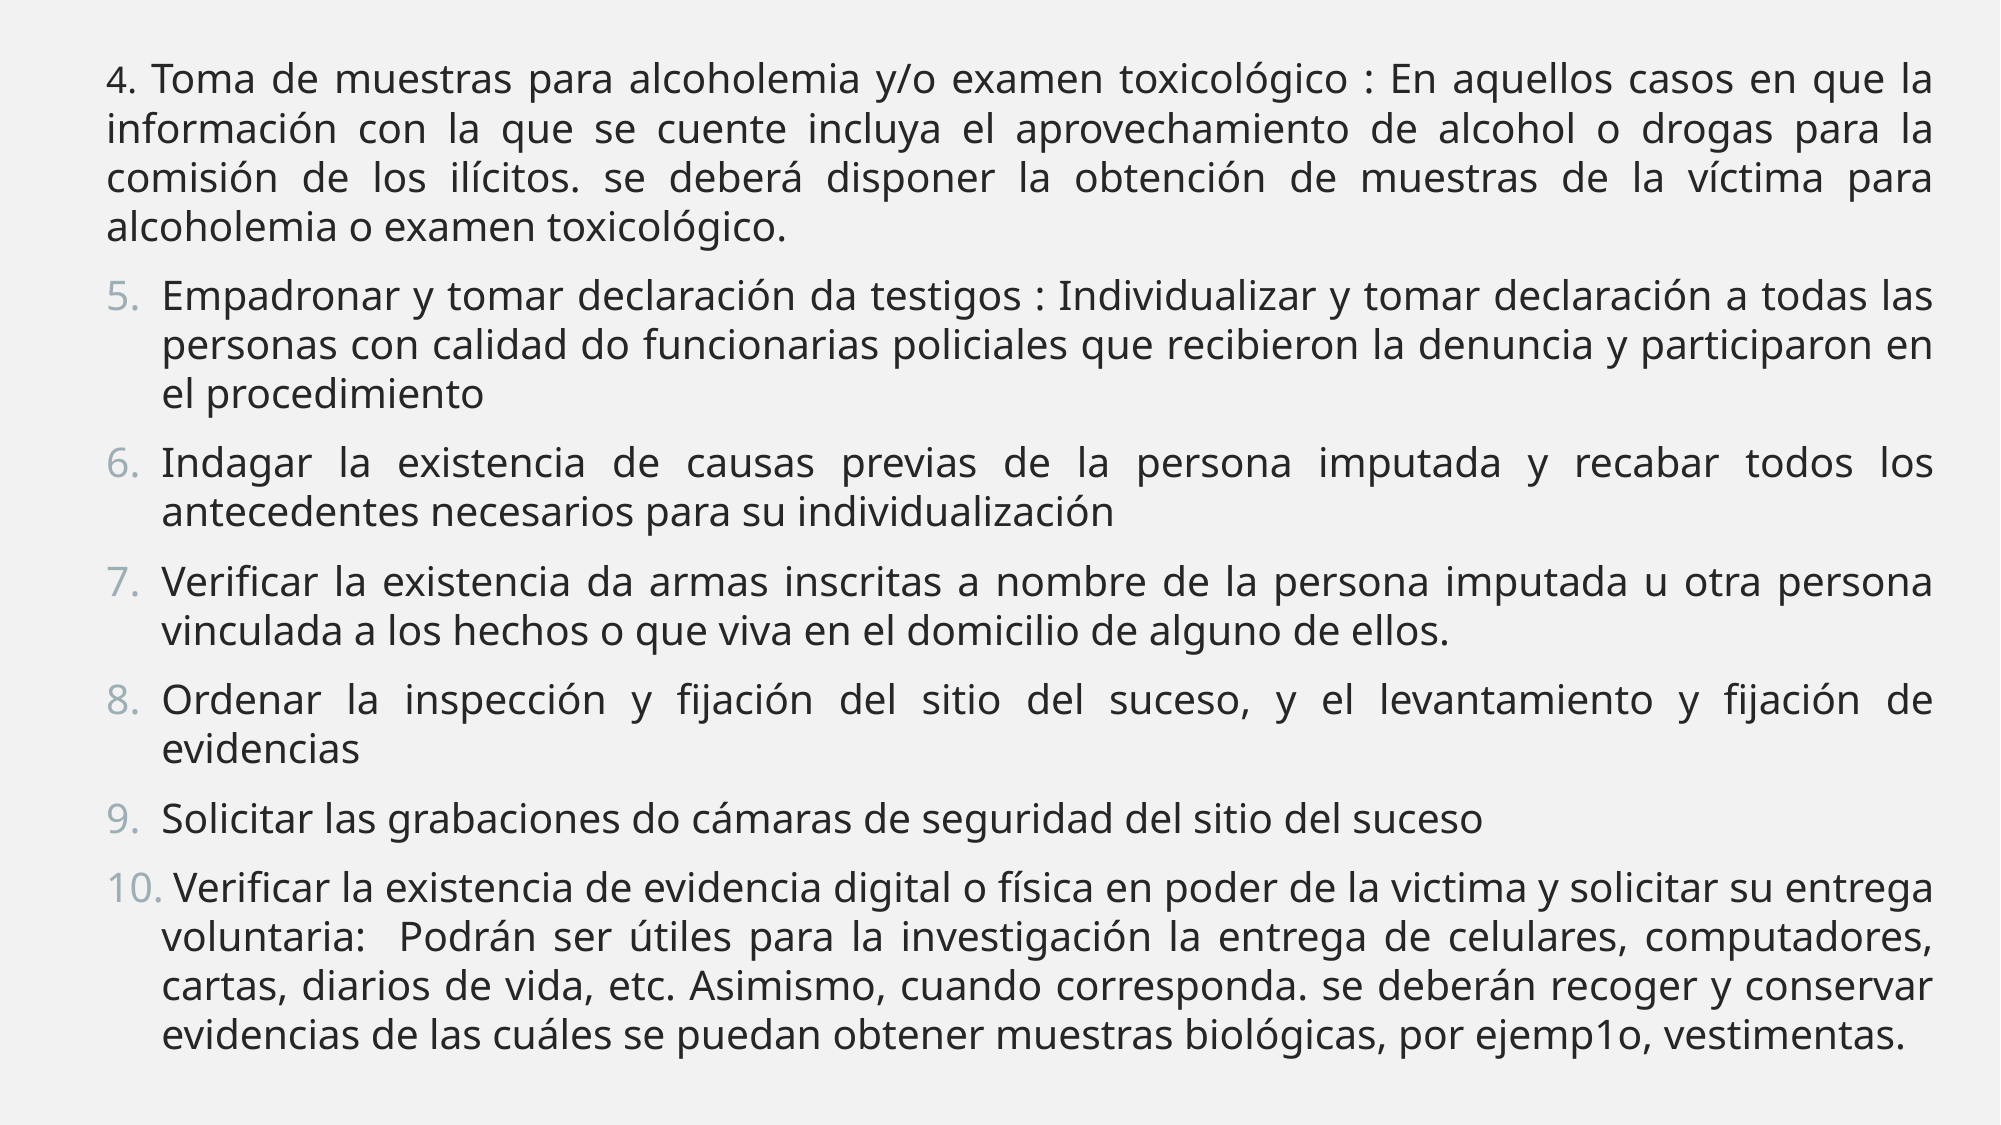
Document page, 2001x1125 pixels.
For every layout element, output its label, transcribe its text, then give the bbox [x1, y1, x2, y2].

list 4. Toma de muestras para alcoholemia y/o examen toxicológico : En aquellos casos en que la información con la que se cuente incluya el aprovechamiento de alcohol o drogas para la comisión de los ilícitos. se deberá disponer la obtención de muestras de la víctima para alcoholemia o examen toxicológico. Empadronar y tomar declaración da testigos : Individualizar y tomar declaración a todas las personas con calidad do funcionarias policiales que recibieron la denuncia y participaron en el procedimiento Indagar la existencia de causas previas de la persona imputada y recabar todos los antecedentes necesarios para su individualización Verificar la existencia da armas inscritas a nombre de la persona imputada u otra persona vinculada a los hechos o que viva en el domicilio de alguno de ellos. Ordenar la inspección y fijación del sitio del suceso, y el levantamiento y fijación de evidencias Solicitar las grabaciones do cámaras de seguridad del sitio del suceso Verificar la existencia de evidencia digital o física en poder de la victima y solicitar su entrega voluntaria: Podrán ser útiles para la investigación la entrega de celulares, computadores, cartas, diarios de vida, etc. Asimismo, cuando corresponda. se deberán recoger y conservar evidencias de las cuáles se puedan obtener muestras biológicas, por ejemp1o, vestimentas. [91, 45, 1952, 1080]
